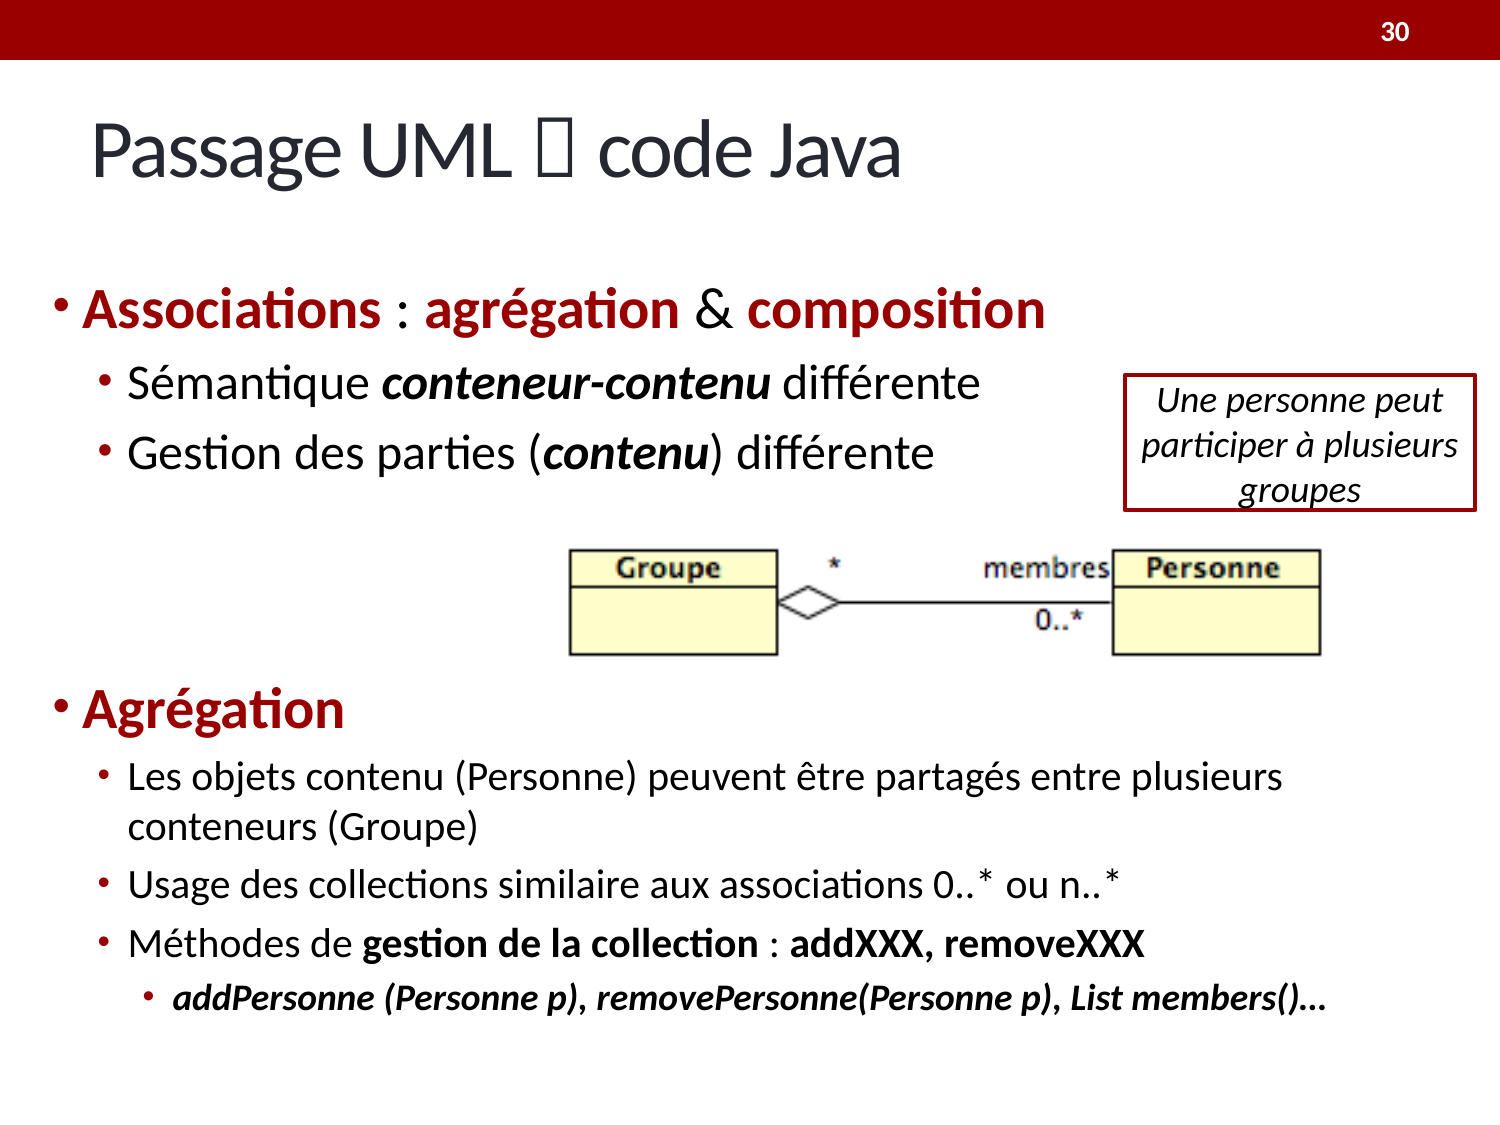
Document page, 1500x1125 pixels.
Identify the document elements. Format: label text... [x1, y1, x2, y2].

slide_number 30 [1250, 3, 1425, 57]
text_box Une personne peut participer à plusieurs groupes [1123, 373, 1477, 512]
title Passage UML  code Java [75, 62, 1425, 225]
picture [562, 537, 1336, 667]
list Associations : agrégation & composition Sémantique conteneur-contenu différente Gestion des parties (contenu) différente Agrégation Les objets contenu (Personne) peuvent être partagés entre plusieurs conteneurs (Groupe) Usage des collections similaire aux associations 0..* ou n..* Méthodes de gestion de la collection : addXXX, removeXXX addPersonne (Personne p), removePersonne(Personne p), List members()… [37, 262, 1425, 1063]
